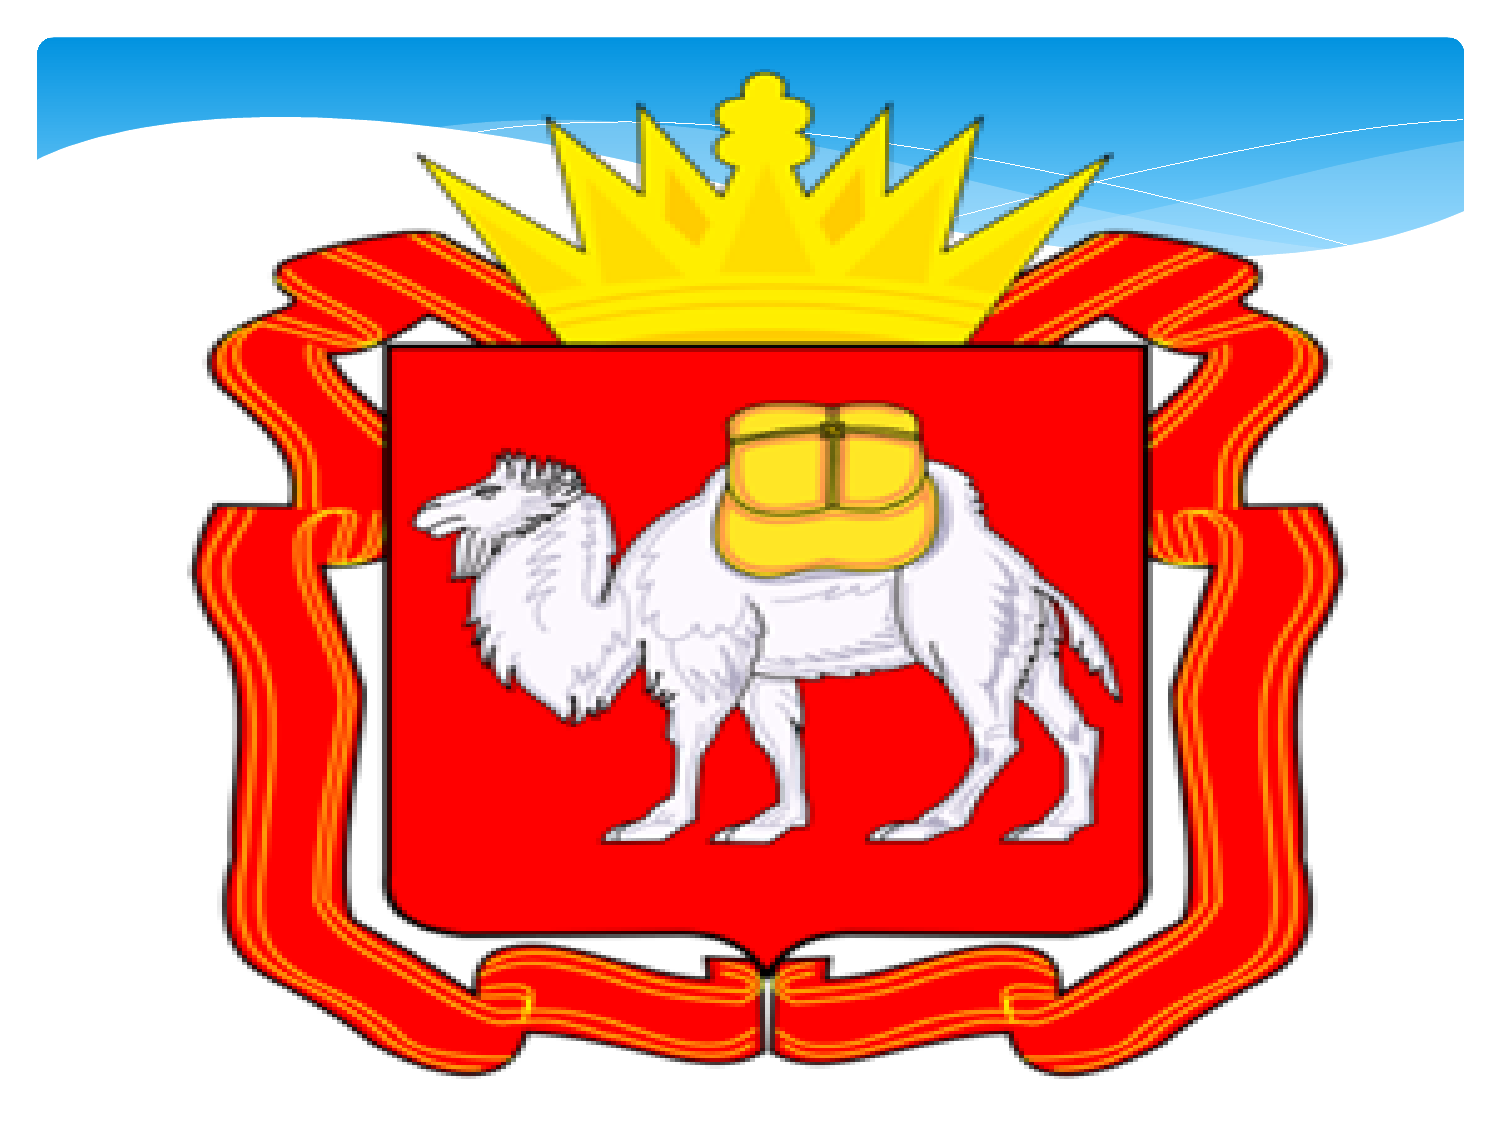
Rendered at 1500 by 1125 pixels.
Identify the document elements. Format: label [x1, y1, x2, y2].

picture [182, 68, 1353, 1083]
